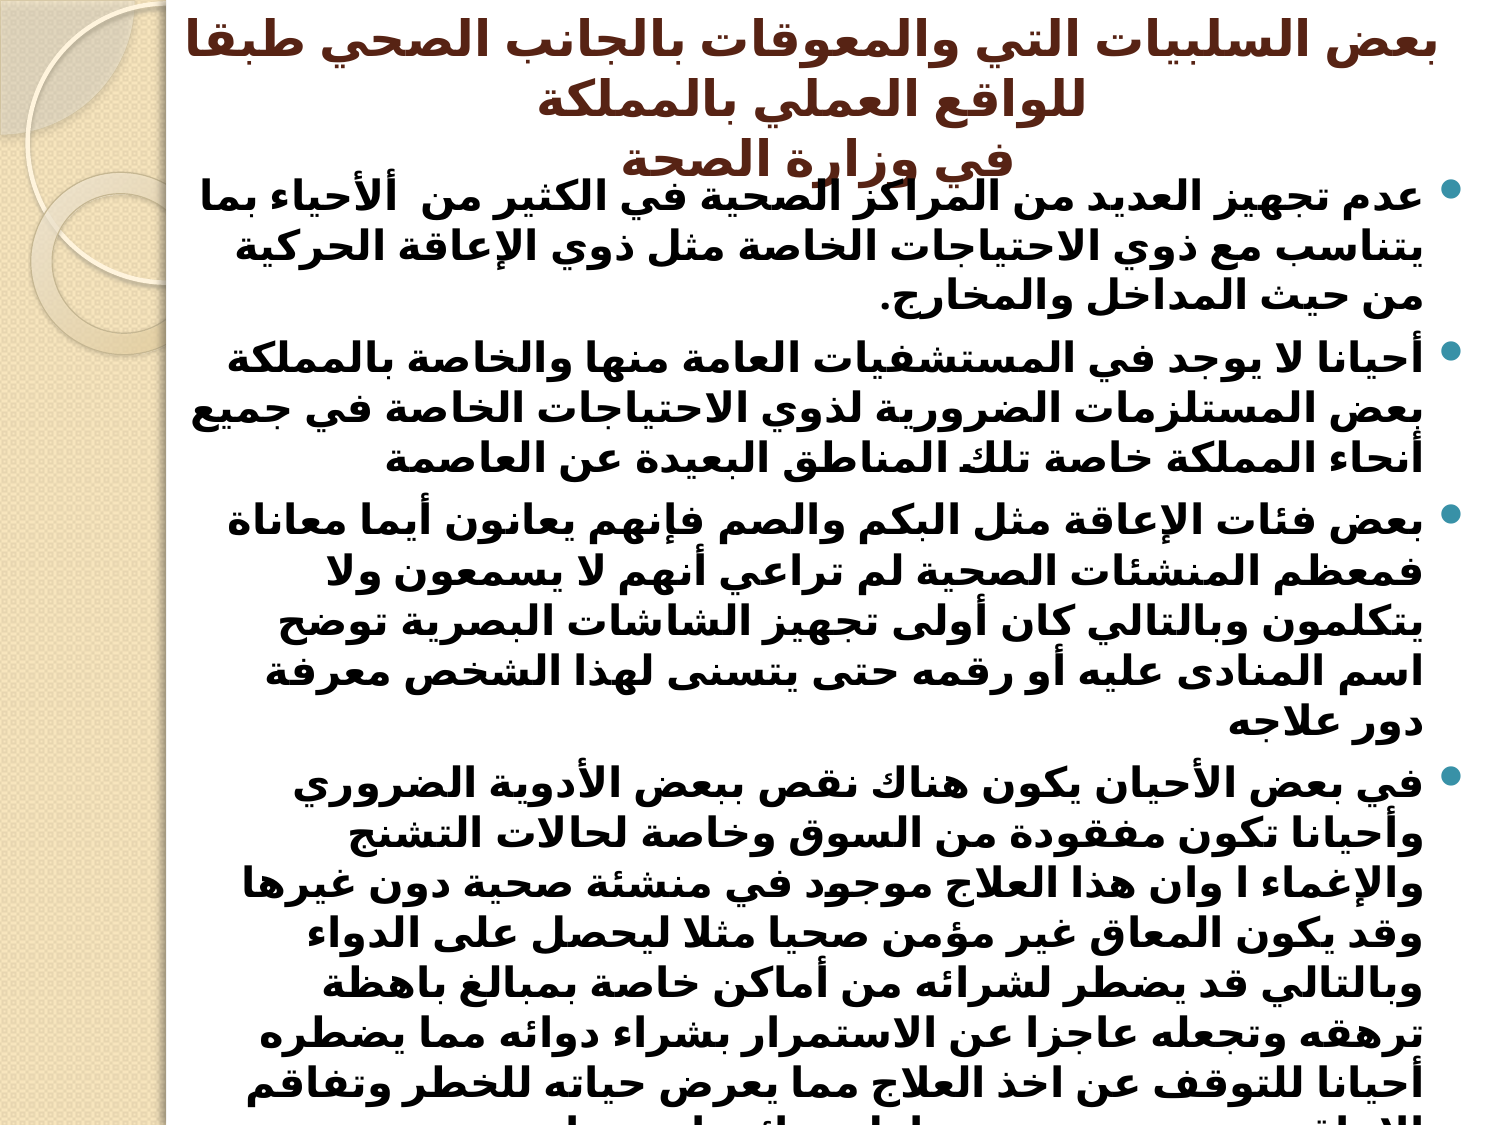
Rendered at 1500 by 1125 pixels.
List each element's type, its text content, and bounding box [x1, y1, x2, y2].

list عدم تجهيز العديد من المراكز الصحية في الكثير من ألأحياء بما يتناسب مع ذوي الاحتياجات الخاصة مثل ذوي الإعاقة الحركية من حيث المداخل والمخارج. أحيانا لا يوجد في المستشفيات العامة منها والخاصة بالمملكة بعض المستلزمات الضرورية لذوي الاحتياجات الخاصة في جميع أنحاء المملكة خاصة تلك المناطق البعيدة عن العاصمة بعض فئات الإعاقة مثل البكم والصم فإنهم يعانون أيما معاناة فمعظم المنشئات الصحية لم تراعي أنهم لا يسمعون ولا يتكلمون وبالتالي كان أولى تجهيز الشاشات البصرية توضح اسم المنادى عليه أو رقمه حتى يتسنى لهذا الشخص معرفة دور علاجه في بعض الأحيان يكون هناك نقص ببعض الأدوية الضروري وأحيانا تكون مفقودة من السوق وخاصة لحالات التشنج والإغماء ا وان هذا العلاج موجود في منشئة صحية دون غيرها وقد يكون المعاق غير مؤمن صحيا مثلا ليحصل على الدواء وبالتالي قد يضطر لشرائه من أماكن خاصة بمبالغ باهظة ترهقه وتجعله عاجزا عن الاستمرار بشراء دوائه مما يضطره أحيانا للتوقف عن اخذ العلاج مما يعرض حياته للخطر وتفاقم الإعاقة عنده نتيجة عدم تناول دوائه باستمرار في حال اضطر ذوي الاحتياجات الخاصة من العلاج في القطاع الخاص لسبب عدم توفر هذه الخدمة بالقطاع العام يجب على الدولة تحمل التكاليف كاملة من يستفيدون من الإعانات المالية فيتم روتينيا إرسالهم إلى المستشفيات للفحص يجب تخفيف المعاناة عليهم عناء التنقل من مستشفى إلى مستشفي وتعيين طبيب مختص مسئول أو توفير لجنة طبية تتواجد في المركز للفحص وتقرير حالة المعاق [171, 160, 1500, 1125]
title بعض السلبيات التي والمعوقات بالجانب الصحي طبقا للواقع العملي بالمملكة في وزارة الصحة [159, 45, 1466, 209]
